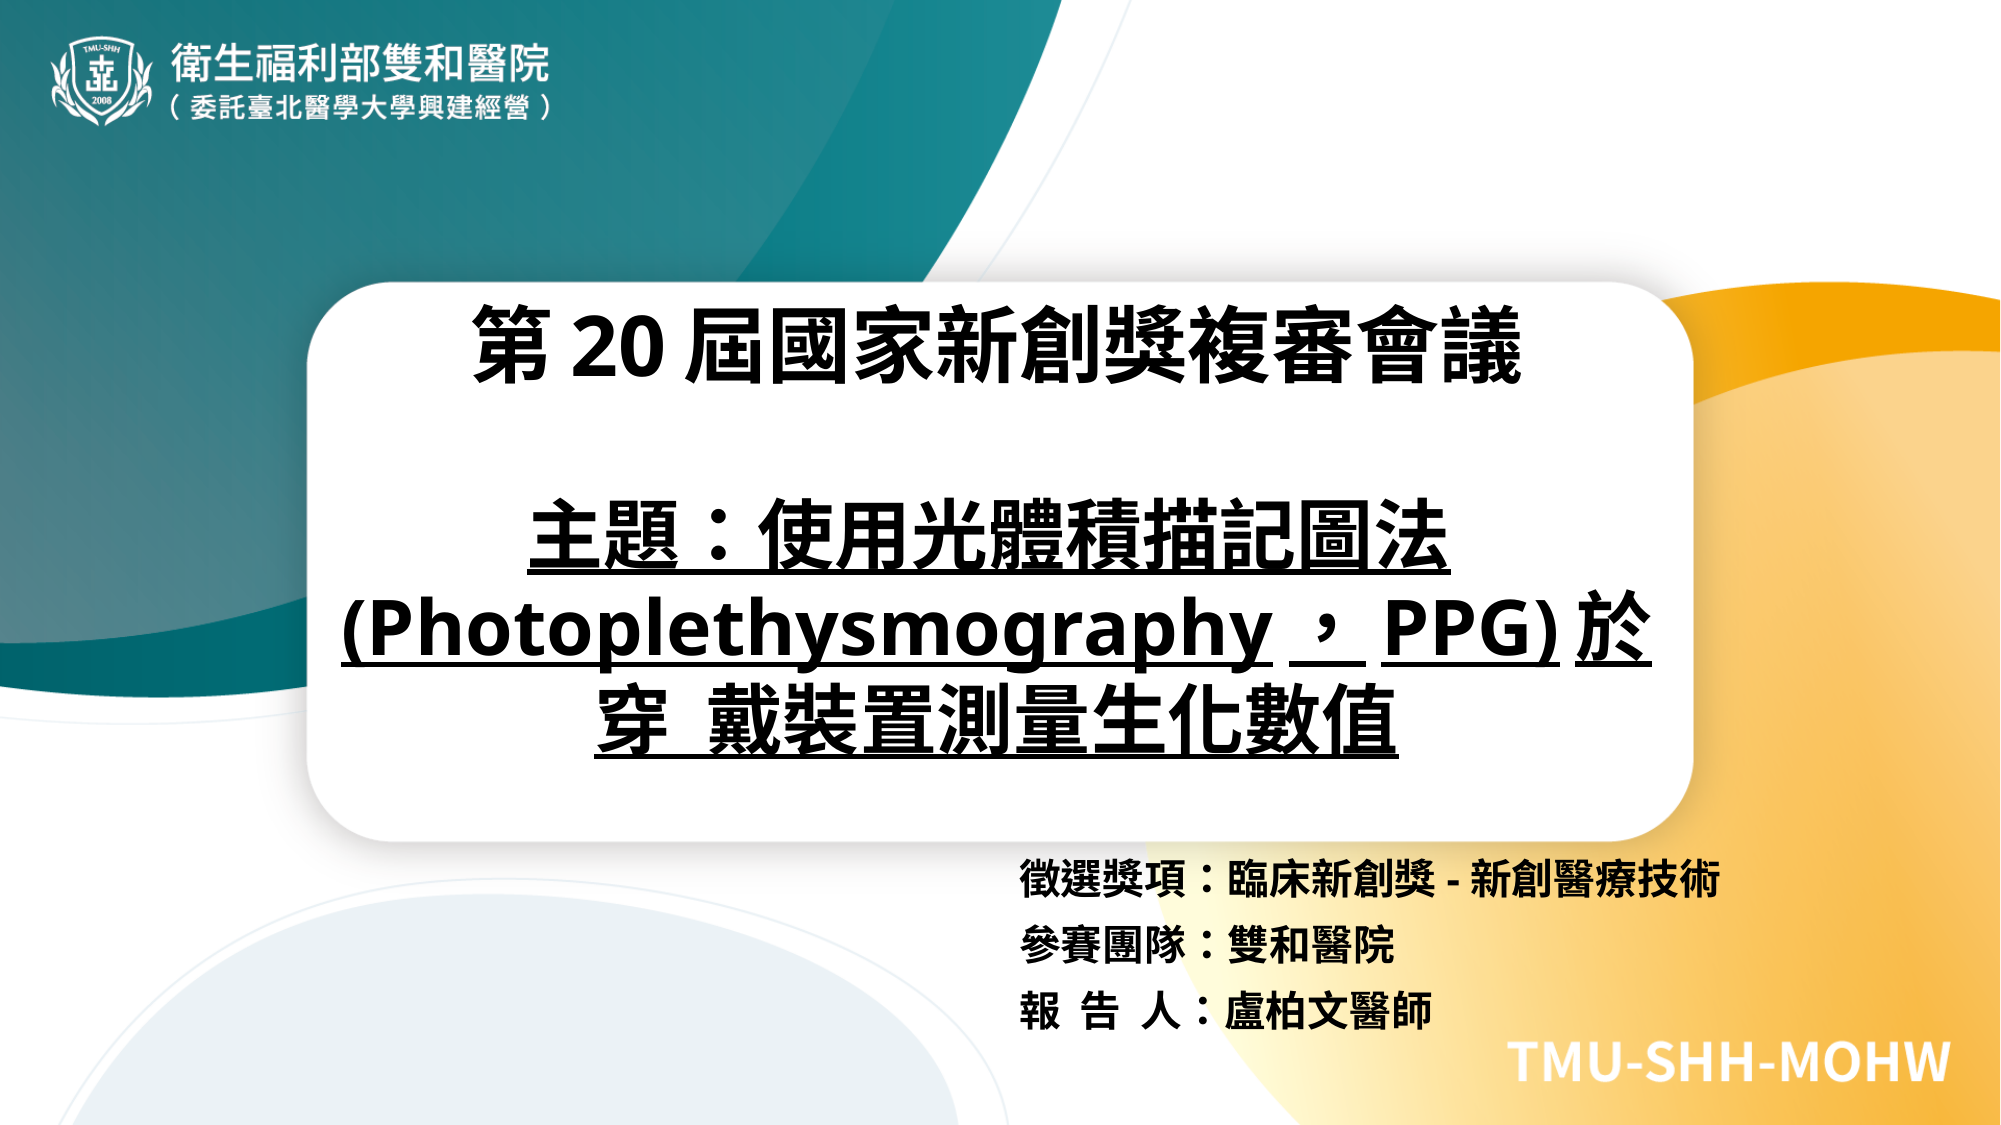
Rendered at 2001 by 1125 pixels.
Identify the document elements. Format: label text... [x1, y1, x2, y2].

text_box 第20屆國家新創獎複審會議 主題：使用光體積描記圖法(Photoplethysmography，PPG)於穿 戴裝置測量生化數值 [312, 284, 1681, 773]
picture [0, 0, 2001, 1125]
text_box 徵選獎項：臨床新創獎-新創醫療技術 參賽團隊：雙和醫院 報 告 人：盧柏文醫師 [1004, 843, 2000, 1050]
